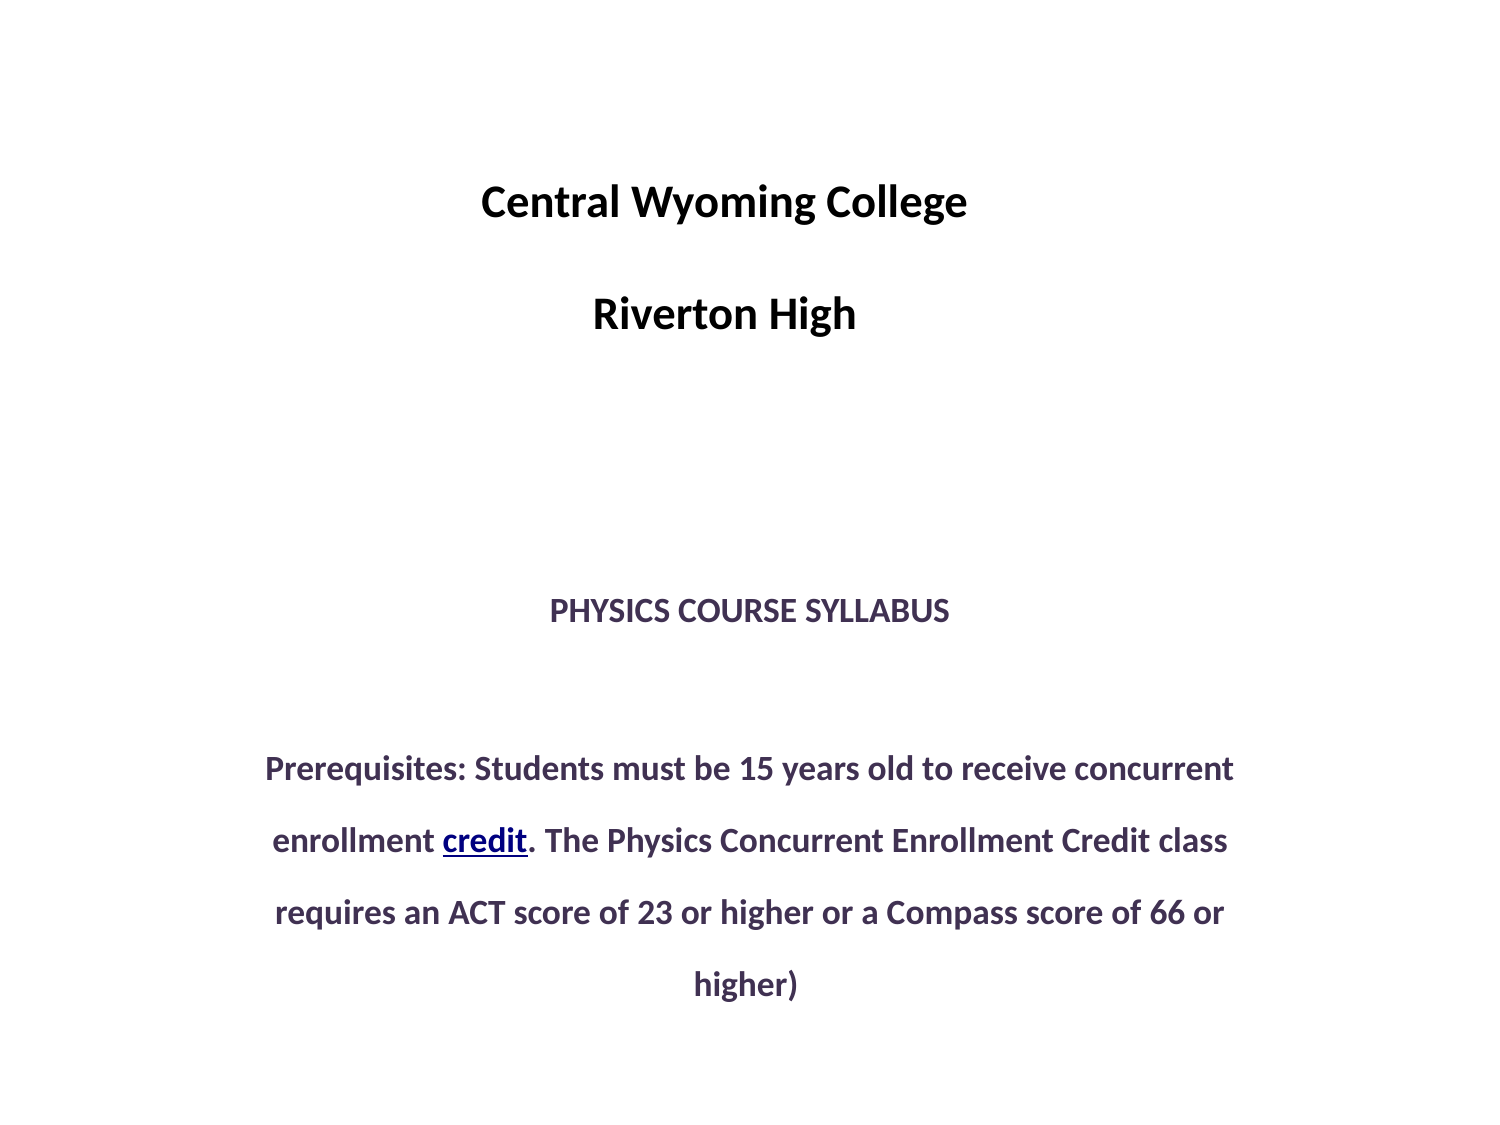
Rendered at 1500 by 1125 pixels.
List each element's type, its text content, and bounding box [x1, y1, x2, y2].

title Central Wyoming College Riverton High [87, 162, 1363, 404]
subtitle PHYSICS COURSE SYLLABUS Prerequisites: Students must be 15 years old to receive concurrent enrollment credit. The Physics Concurrent Enrollment Credit class requires an ACT score of 23 or higher or a Compass score of 66 or higher) [225, 549, 1275, 1013]
